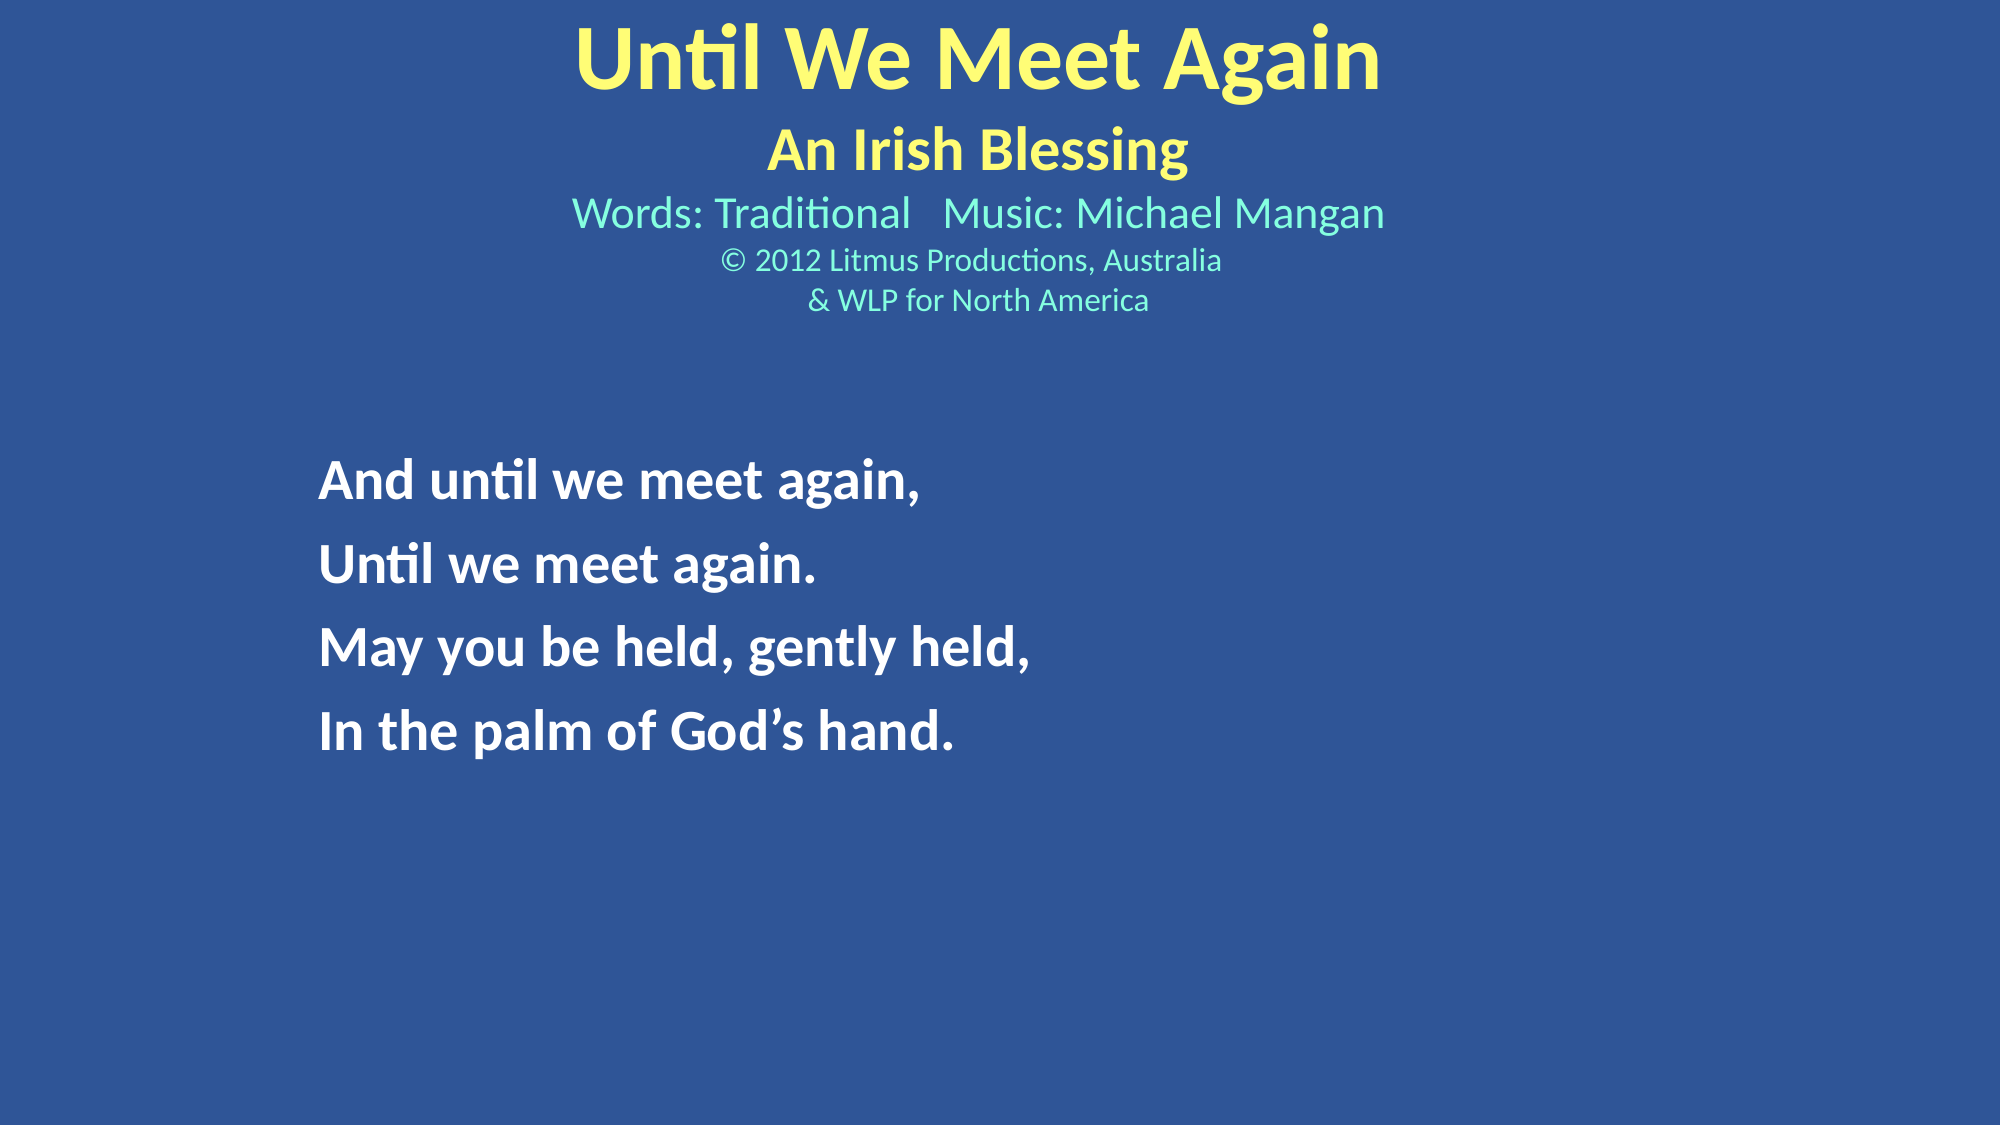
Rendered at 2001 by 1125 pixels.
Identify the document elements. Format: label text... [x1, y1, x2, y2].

list And until we meet again, Until we meet again. May you be held, gently held, In the palm of God’s hand. [303, 441, 1704, 802]
text_box Until We Meet Again An Irish Blessing Words: Traditional Music: Michael Mangan © 2012 Litmus Productions, Australia & WLP for North America [291, 0, 1667, 317]
